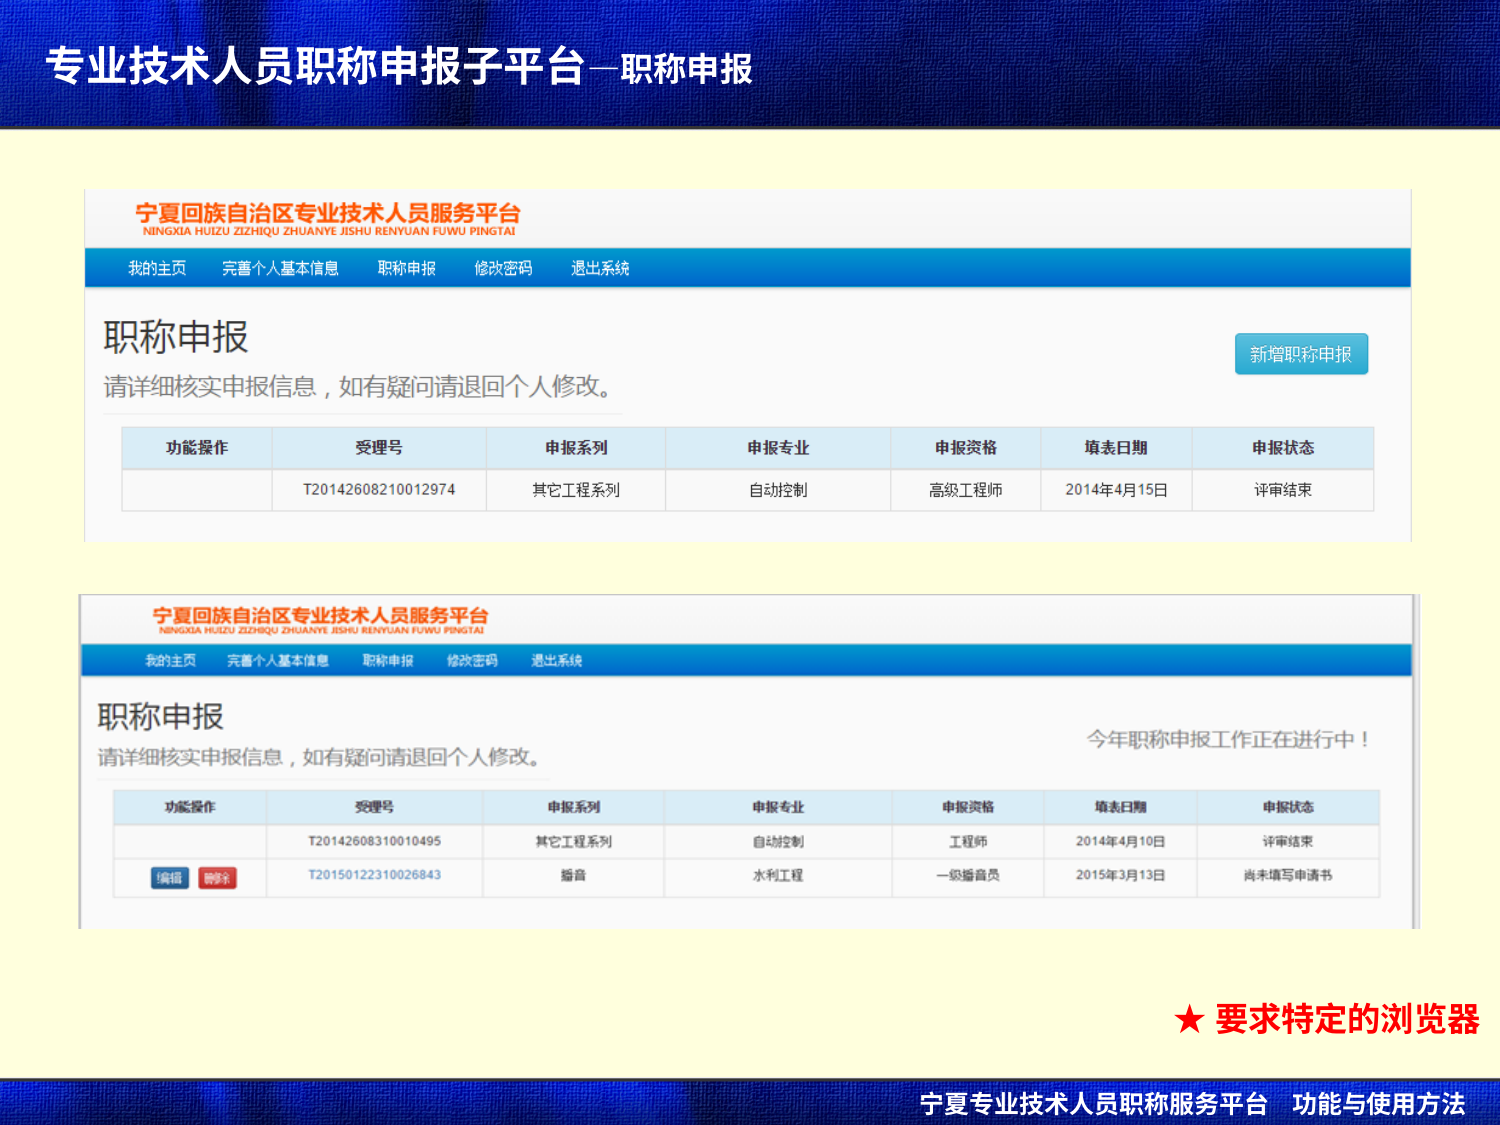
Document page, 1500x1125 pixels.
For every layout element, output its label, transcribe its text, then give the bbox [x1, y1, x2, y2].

picture [0, 0, 1500, 1125]
text_box 宁夏专业技术人员职称服务平台 功能与使用方法 [497, 1082, 1483, 1125]
title 专业技术人员职称申报子平台—职称申报 [29, 7, 1199, 124]
text_box ★要求特定的浏览器 [1159, 991, 1496, 1046]
